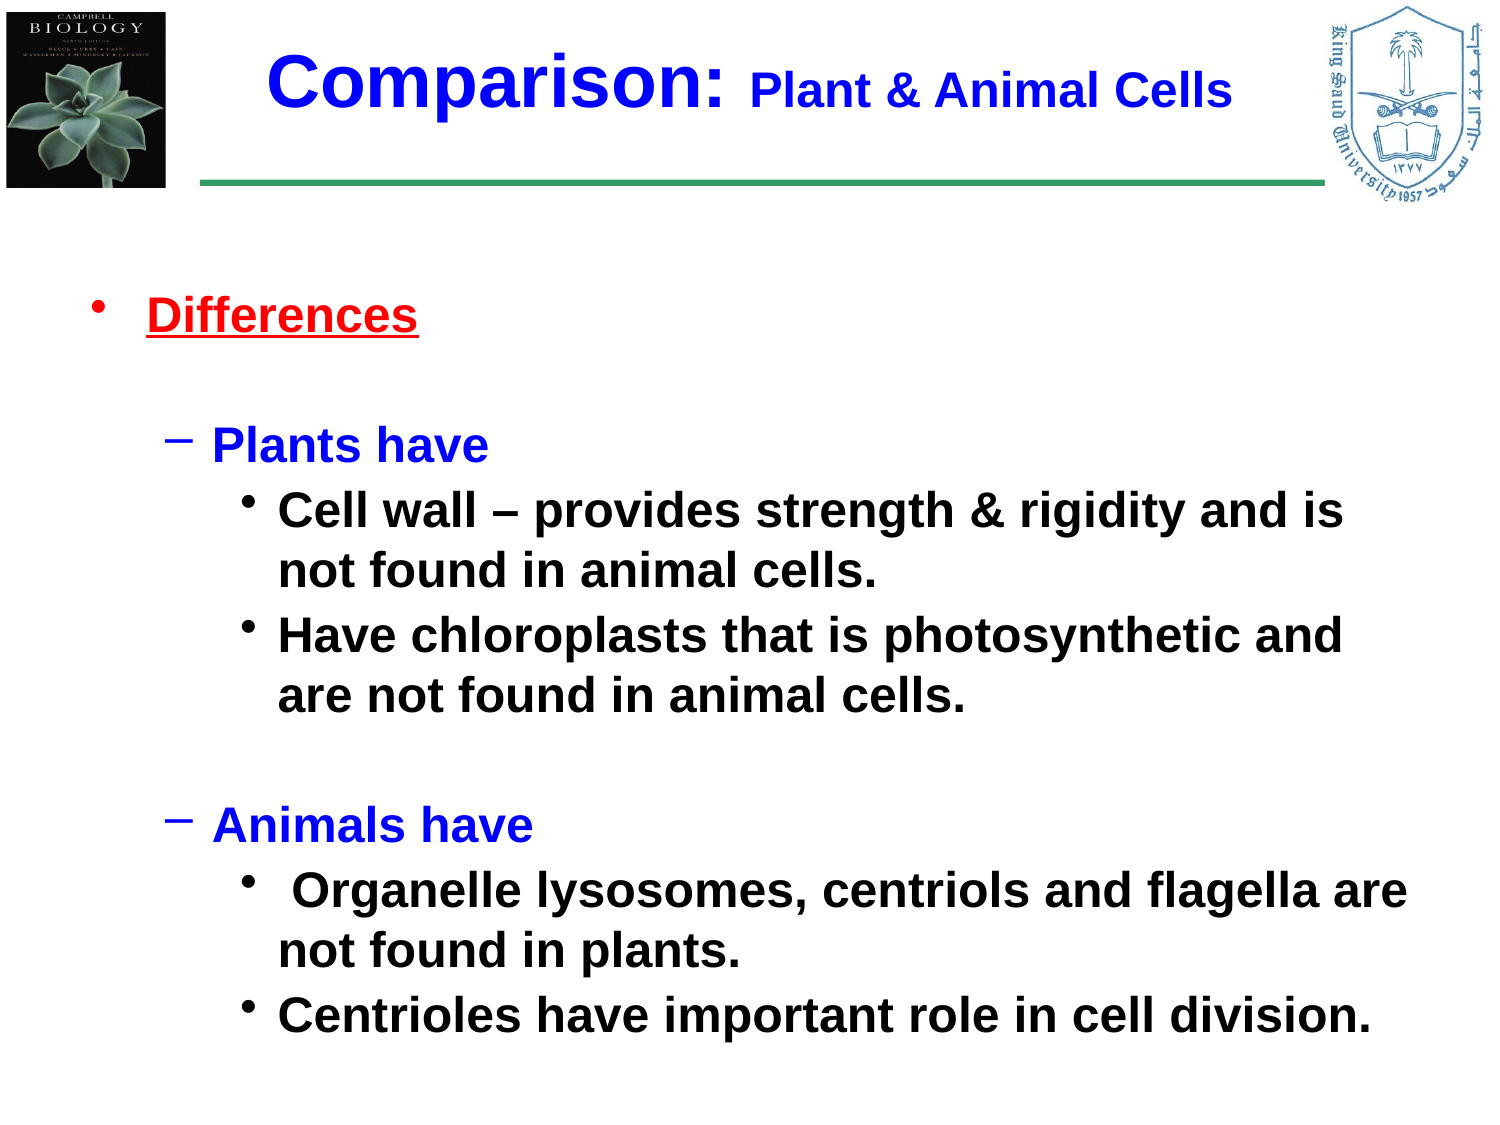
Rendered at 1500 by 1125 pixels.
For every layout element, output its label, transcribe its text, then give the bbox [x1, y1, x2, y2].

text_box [5, 0, 1488, 209]
list Differences Plants have Cell wall – provides strength & rigidity and is not found in animal cells. Have chloroplasts that is photosynthetic and are not found in animal cells. Animals have Organelle lysosomes, centriols and flagella are not found in plants. Centrioles have important role in cell division. [75, 275, 1425, 975]
